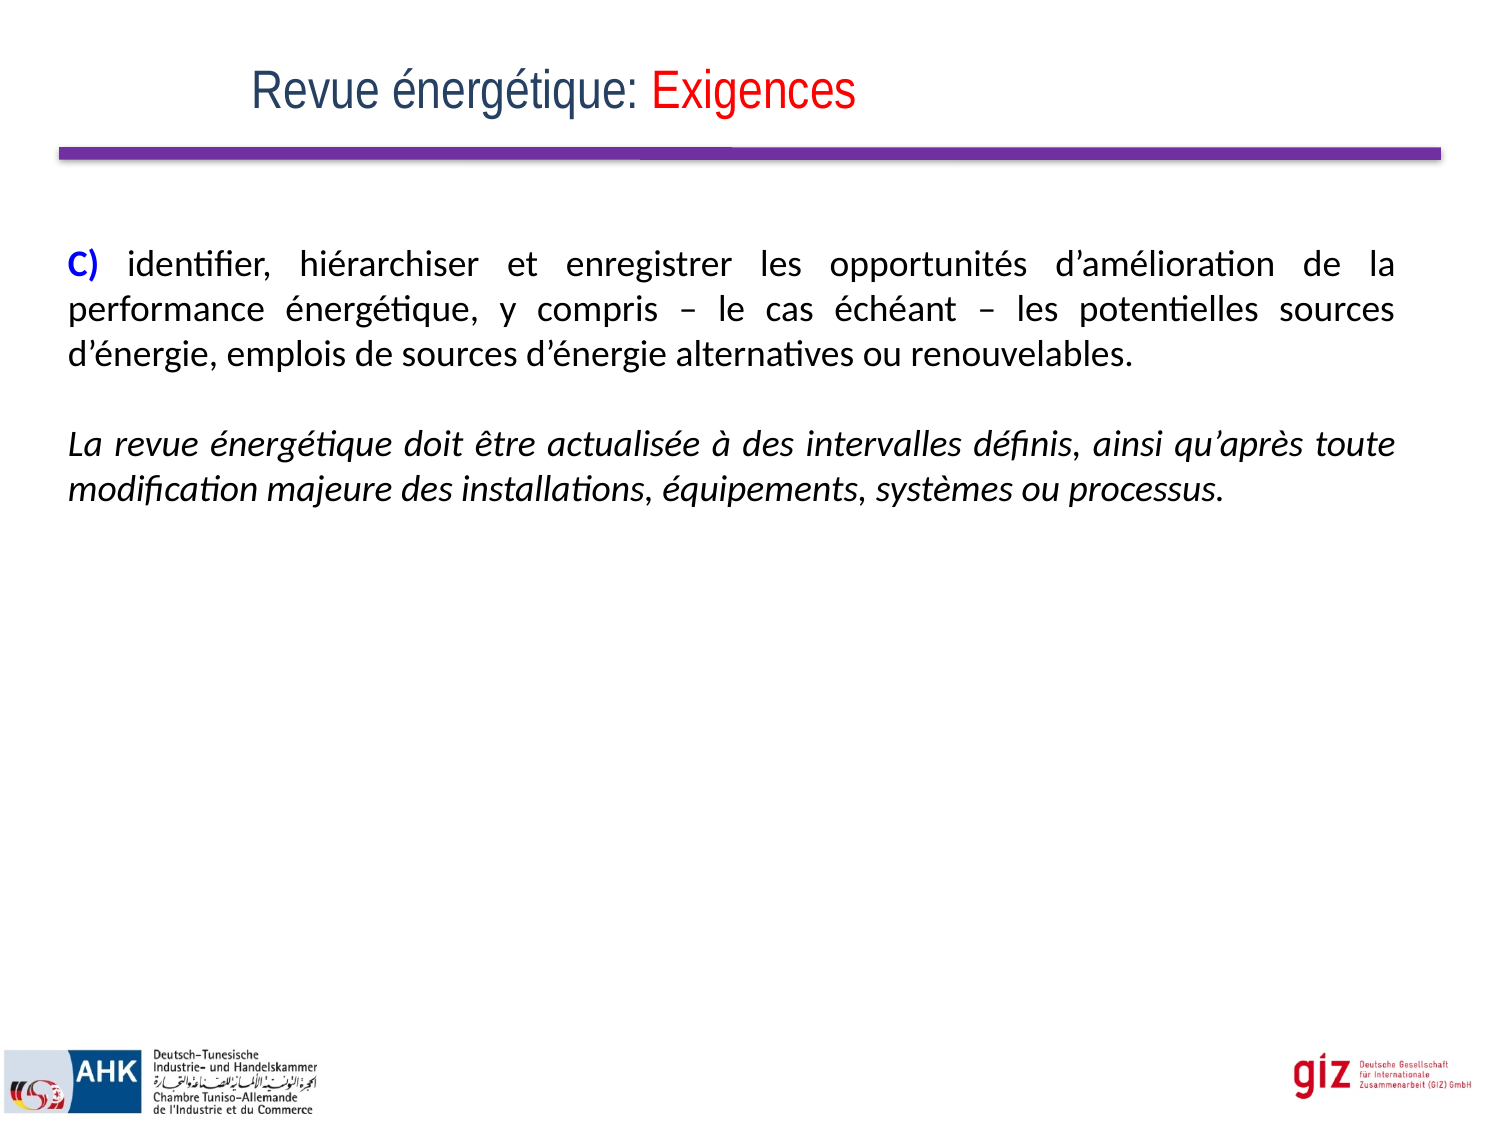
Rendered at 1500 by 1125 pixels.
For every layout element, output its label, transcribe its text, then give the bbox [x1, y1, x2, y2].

text_box C) identifier, hiérarchiser et enregistrer les opportunités d’amélioration de la performance énergétique, y compris – le cas échéant – les potentielles sources d’énergie, emplois de sources d’énergie alternatives ou renouvelables. La revue énergétique doit être actualisée à des intervalles définis, ainsi qu’après toute modification majeure des installations, équipements, systèmes ou processus. [53, 231, 1412, 517]
title Revue énergétique: Exigences [82, 46, 1028, 136]
picture [1275, 1031, 1500, 1125]
picture [3, 1049, 317, 1114]
